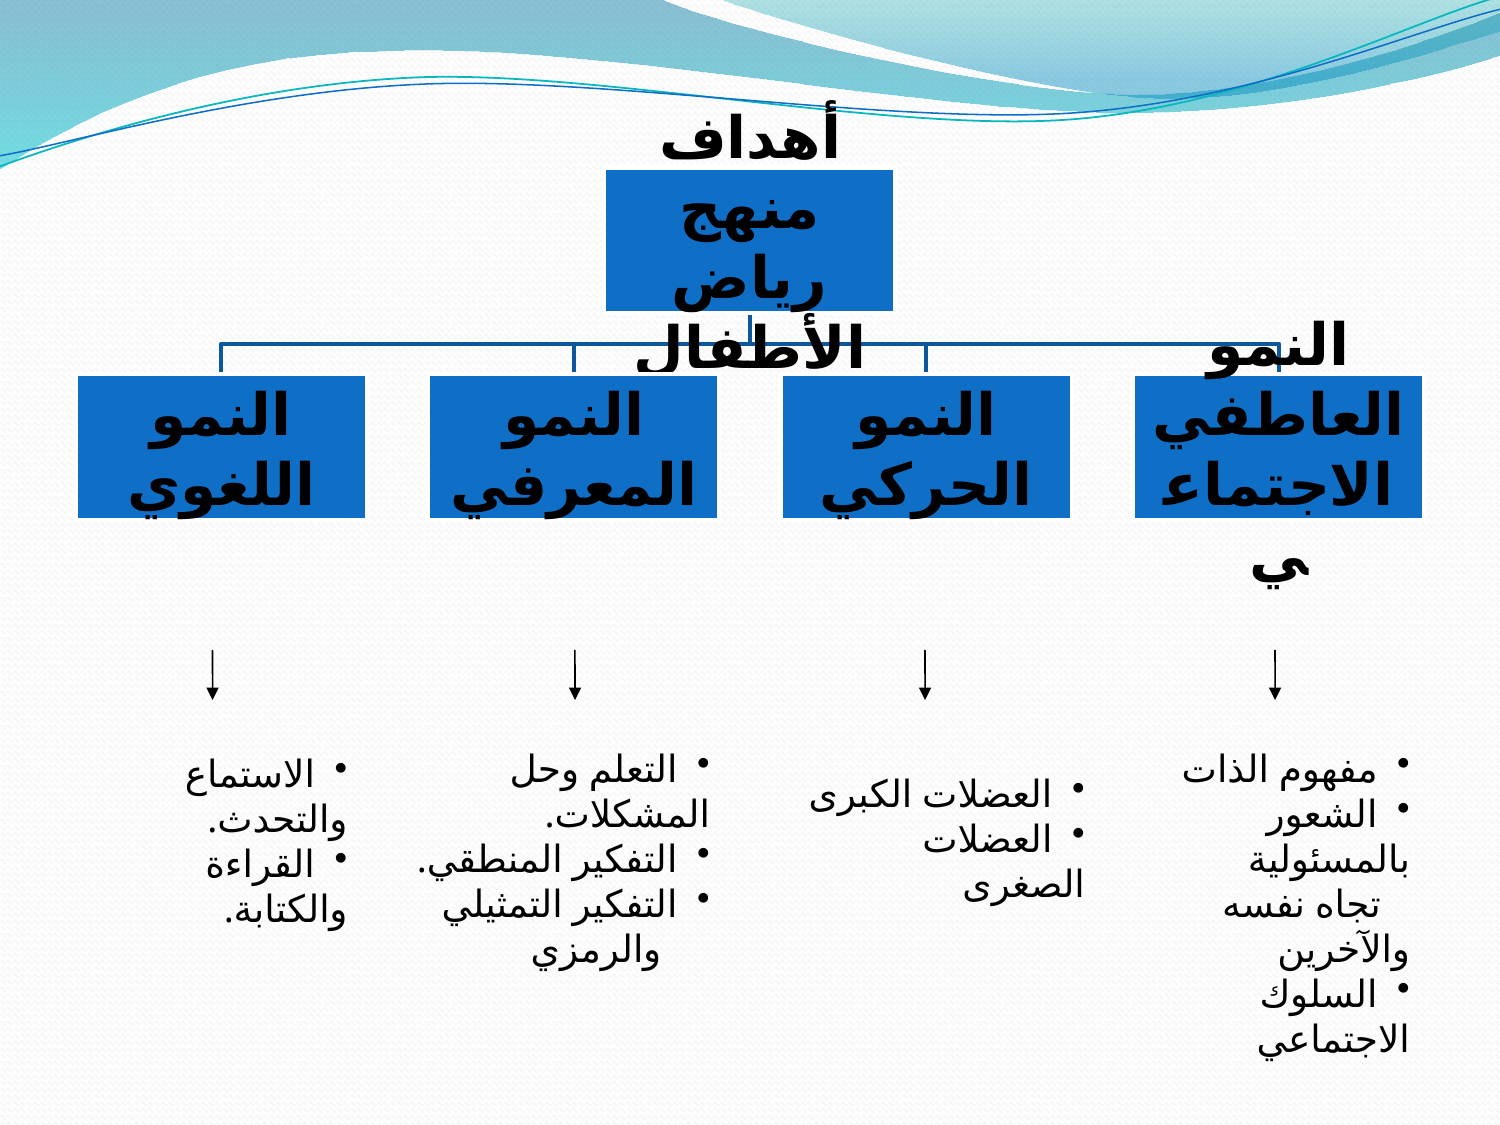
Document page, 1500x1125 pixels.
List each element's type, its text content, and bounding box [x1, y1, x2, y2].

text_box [74, 37, 1426, 651]
text_box [1268, 663, 1282, 700]
text_box [568, 663, 582, 700]
text_box الاستماع والتحدث. القراءة والكتابة. [74, 742, 363, 938]
text_box [918, 663, 932, 700]
text_box التعلم وحل المشكلات. التفكير المنطقي. التفكير التمثيلي والرمزي [375, 737, 725, 978]
text_box العضلات الكبرى العضلات الصغرى [787, 762, 1100, 913]
text_box [206, 663, 219, 700]
text_box مفهوم الذات الشعور بالمسئولية تجاه نفسه والآخرين السلوك الاجتماعي [1124, 737, 1425, 1068]
